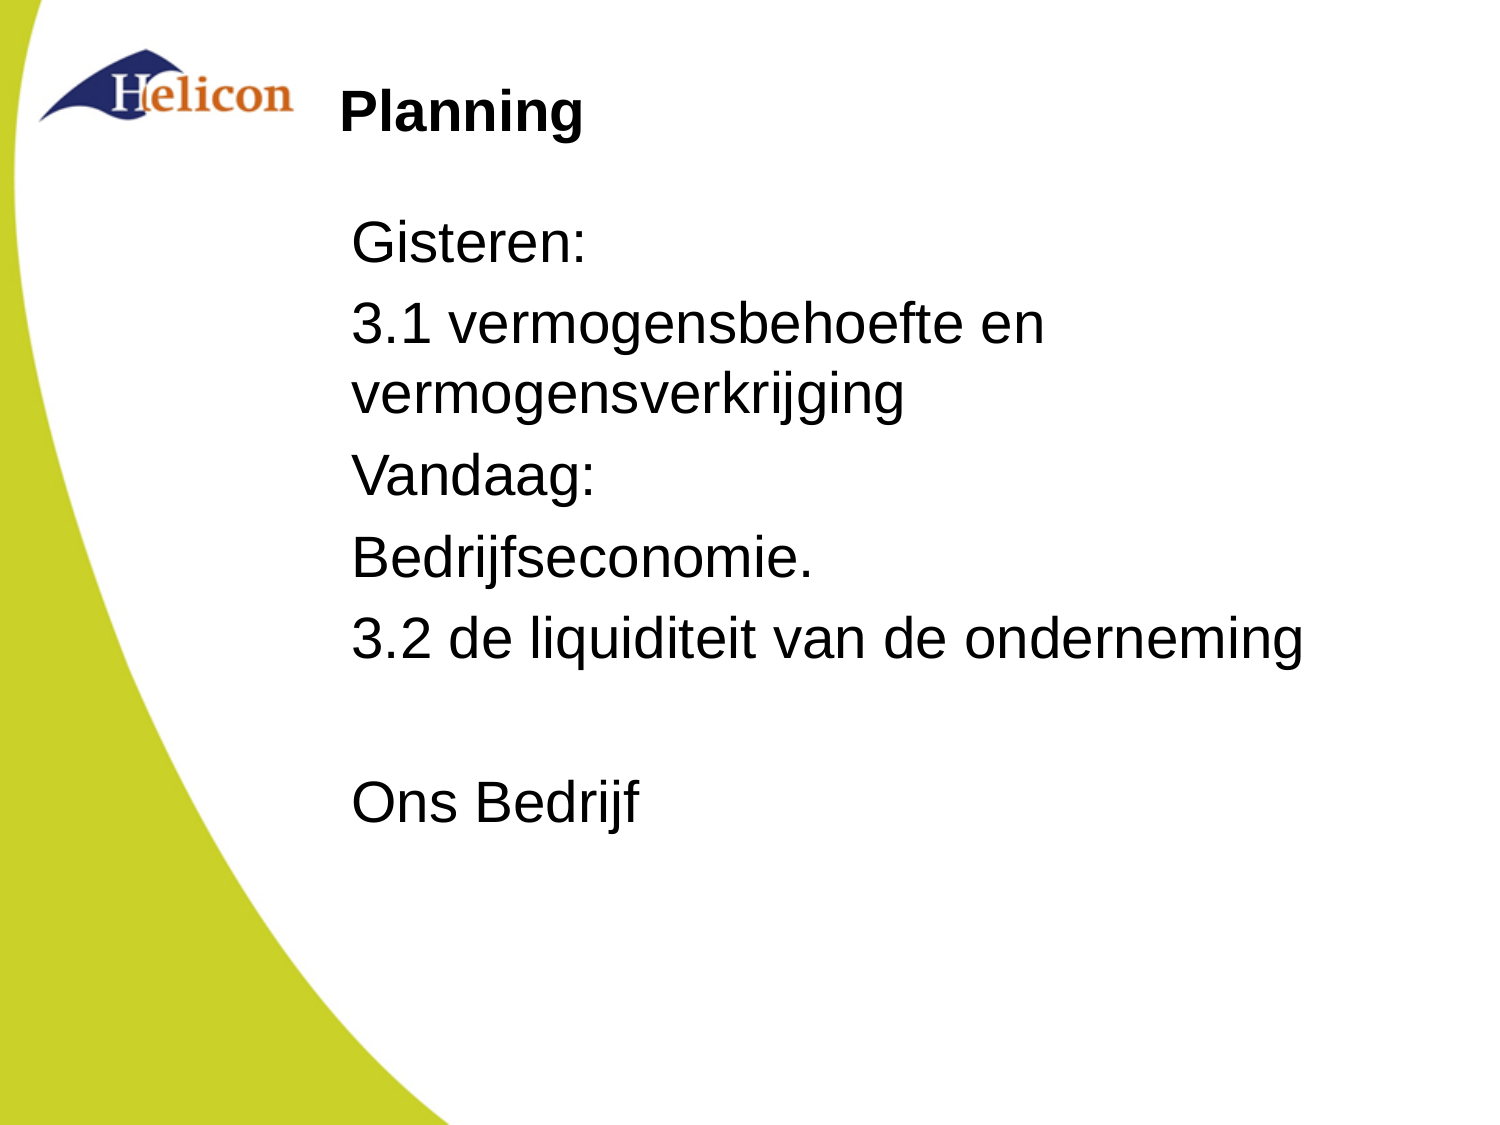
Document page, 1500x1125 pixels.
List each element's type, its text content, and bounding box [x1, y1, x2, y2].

list Gisteren: 3.1 vermogensbehoefte en vermogensverkrijging Vandaag: Bedrijfseconomie. 3.2 de liquiditeit van de onderneming Ons Bedrijf [336, 196, 1425, 1005]
title Planning [324, 54, 1415, 161]
picture [0, 0, 1500, 1125]
